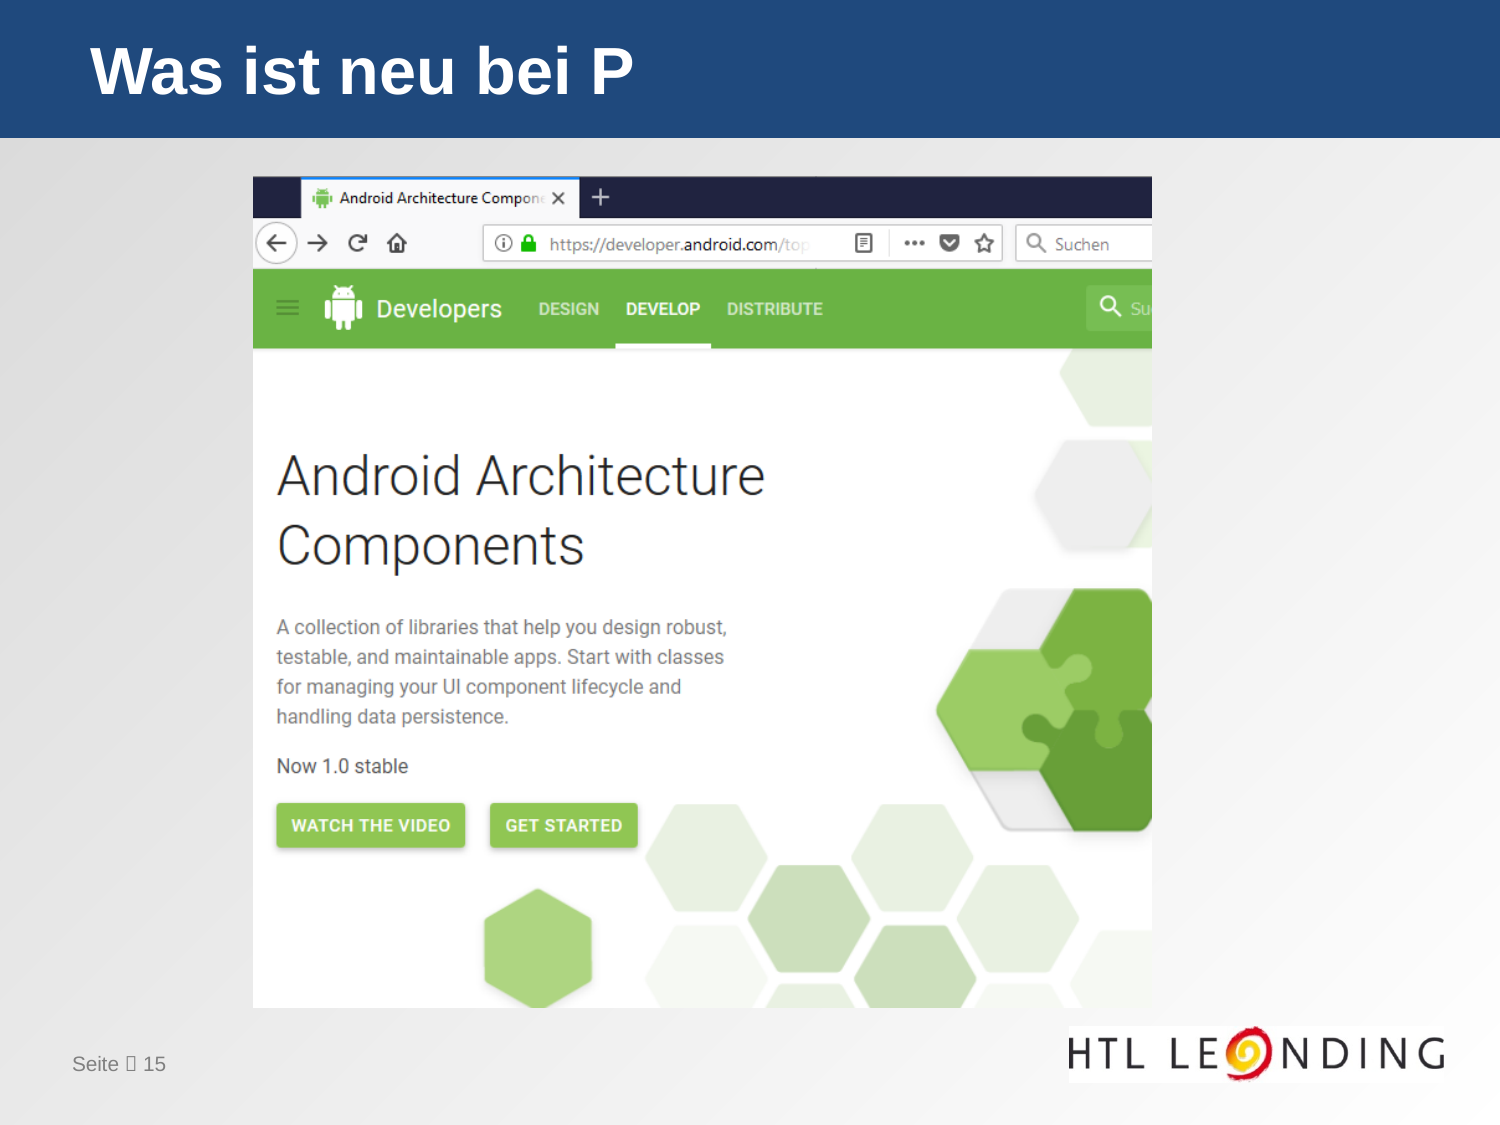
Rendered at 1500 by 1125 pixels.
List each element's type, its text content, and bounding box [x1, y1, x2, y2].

picture [1069, 1026, 1444, 1083]
title Was ist neu bei P [75, 20, 1425, 208]
picture [253, 176, 1152, 1008]
